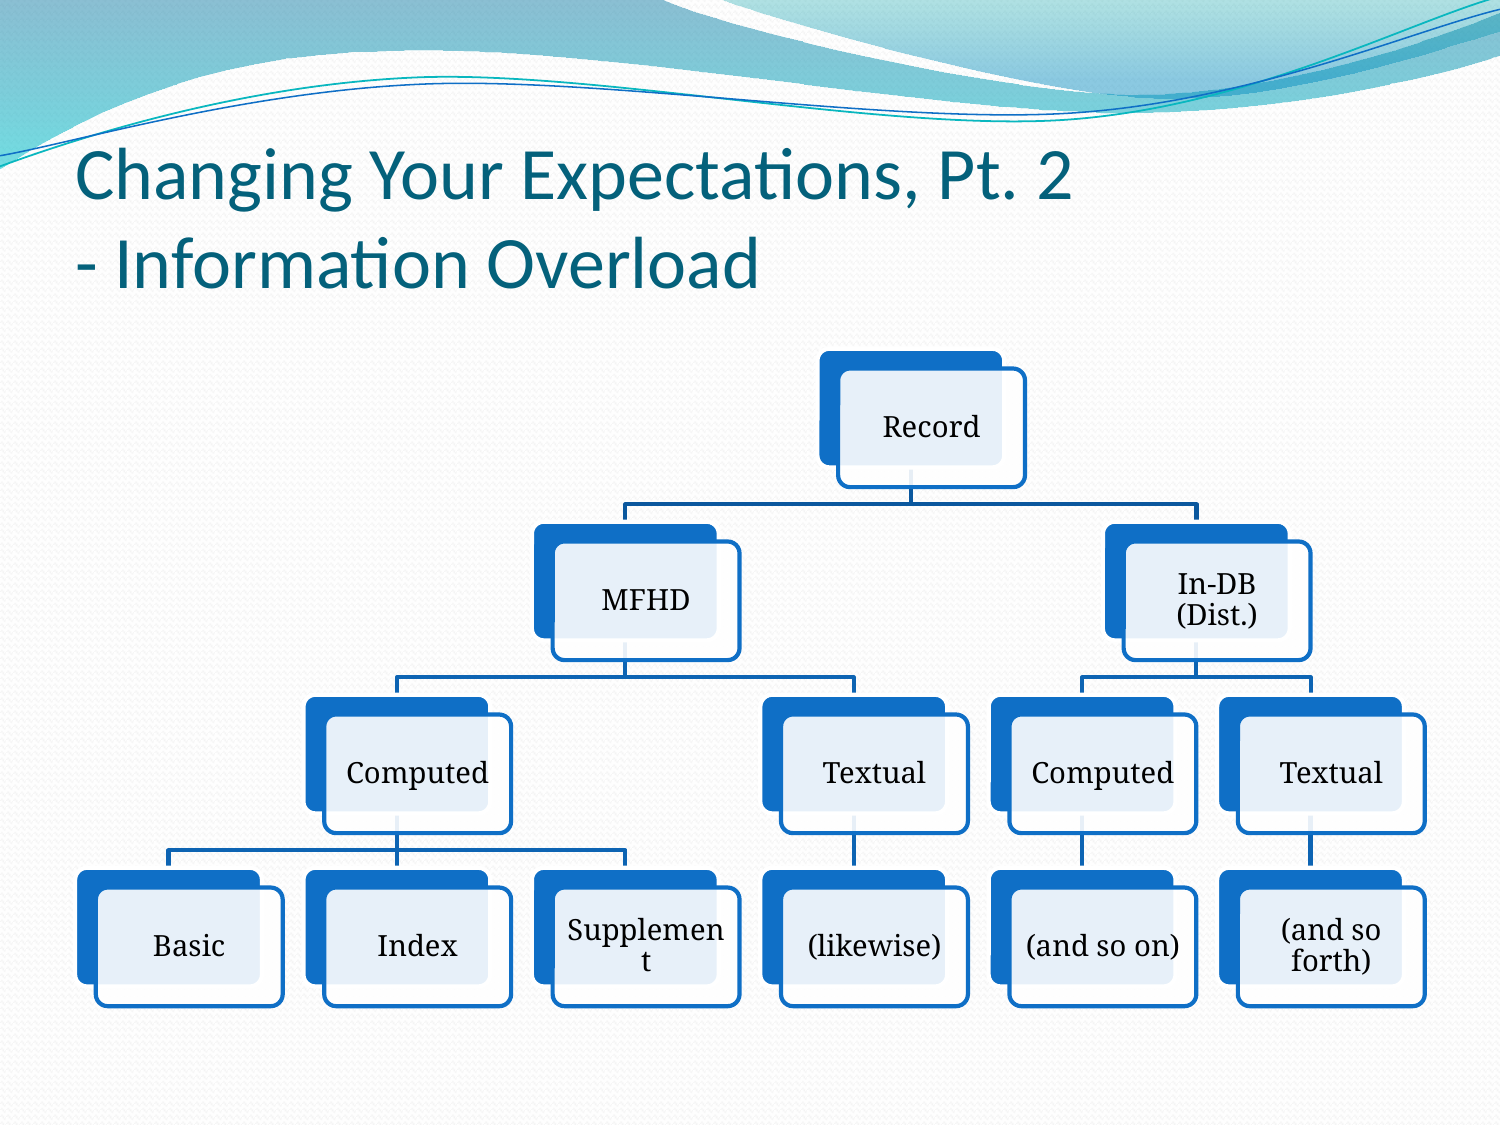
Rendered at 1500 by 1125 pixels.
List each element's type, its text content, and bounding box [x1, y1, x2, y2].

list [74, 317, 1426, 1038]
title Changing Your Expectations, Pt. 2 - Information Overload [75, 115, 1425, 303]
